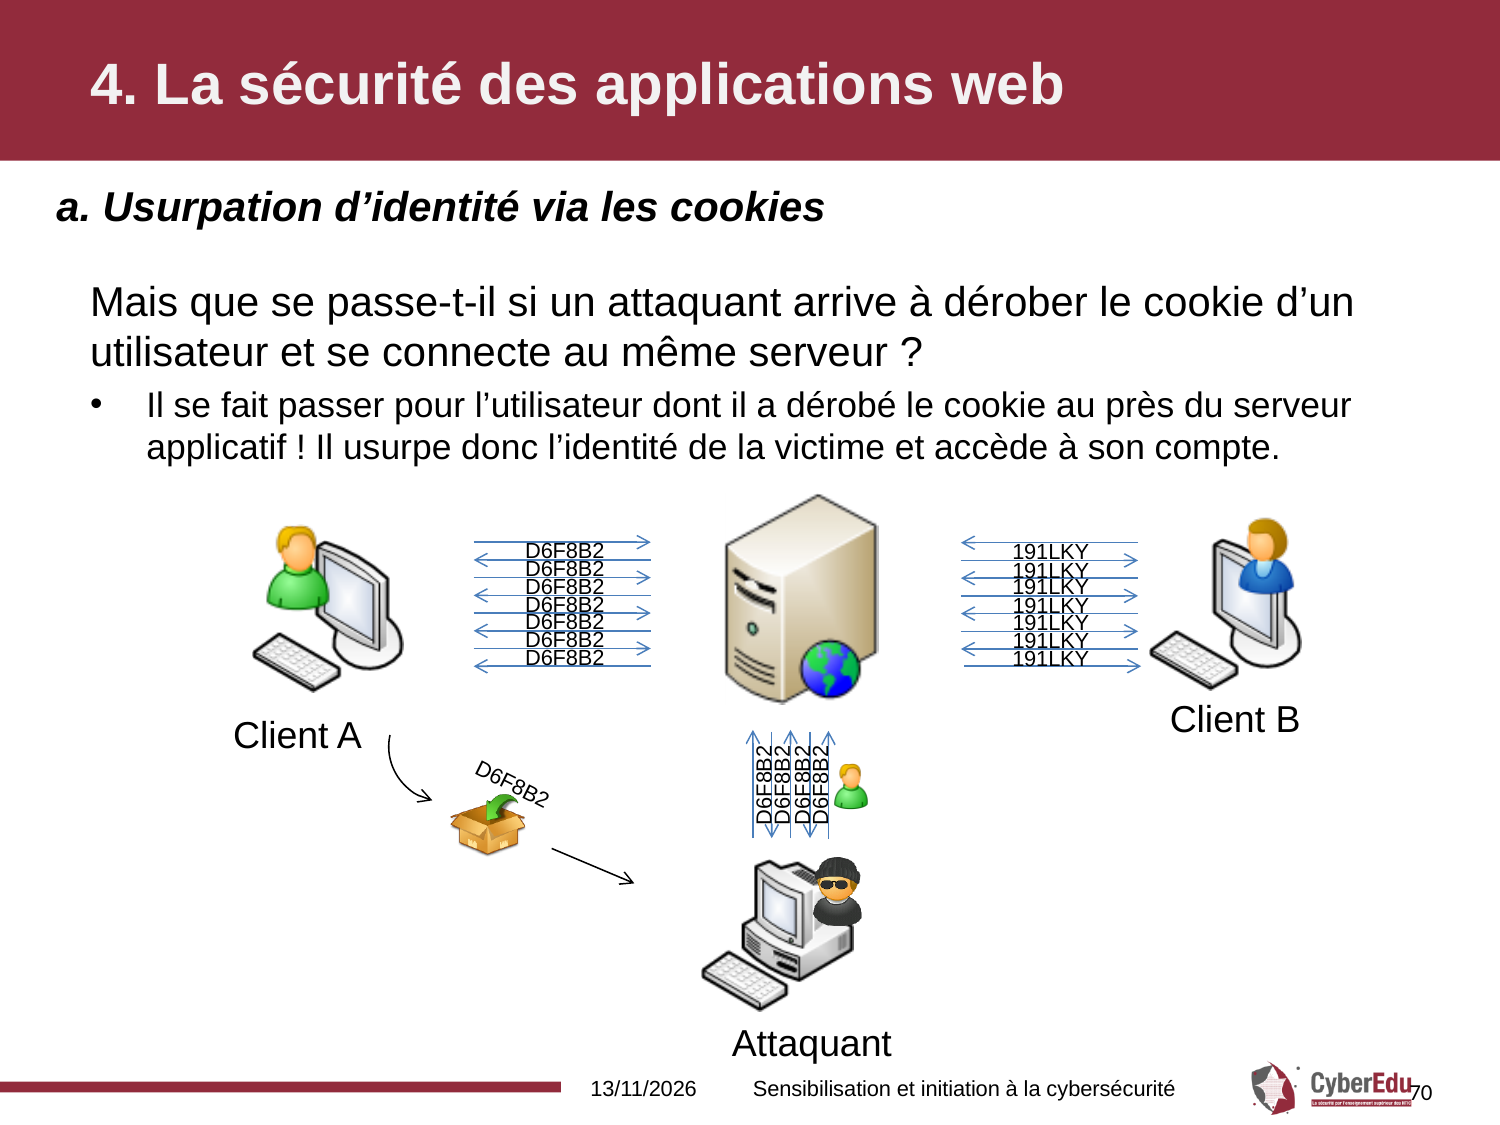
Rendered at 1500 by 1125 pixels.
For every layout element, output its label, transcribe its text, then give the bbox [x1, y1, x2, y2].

text_box a. Usurpation d’identité via les cookies [41, 172, 1471, 268]
footer Sensibilisation et initiation à la cybersécurité [738, 1082, 1236, 1118]
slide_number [561, 1082, 727, 1118]
picture [1246, 1060, 1412, 1115]
list Mais que se passe-t-il si un attaquant arrive à dérober le cookie d’un utilisateur et se connecte au même serveur ? Il se fait passer pour l’utilisateur dont il a dérobé le cookie au près du serveur applicatif ! Il usurpe donc l’identité de la victime et accède à son compte. [75, 268, 1425, 1024]
title 4. La sécurité des applications web [75, 1, 1425, 161]
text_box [217, 493, 1318, 1073]
